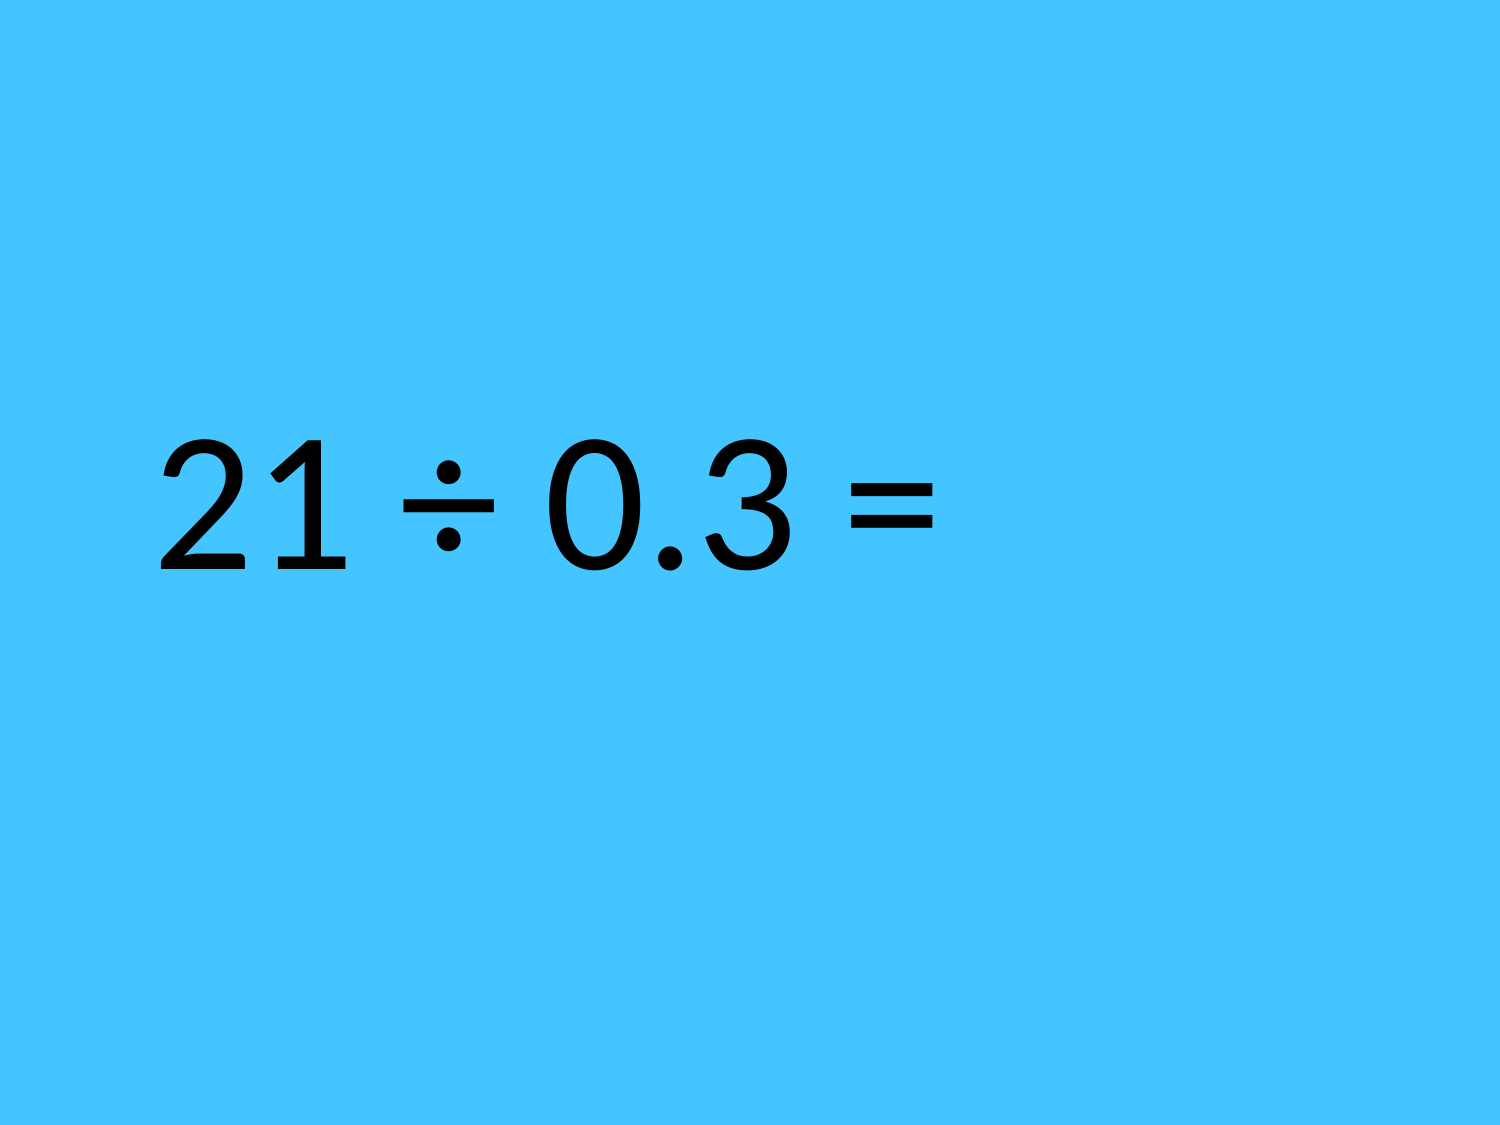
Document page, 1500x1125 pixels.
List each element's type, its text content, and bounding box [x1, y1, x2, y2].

text_box 21 ÷ 0.3 = [137, 362, 1138, 618]
